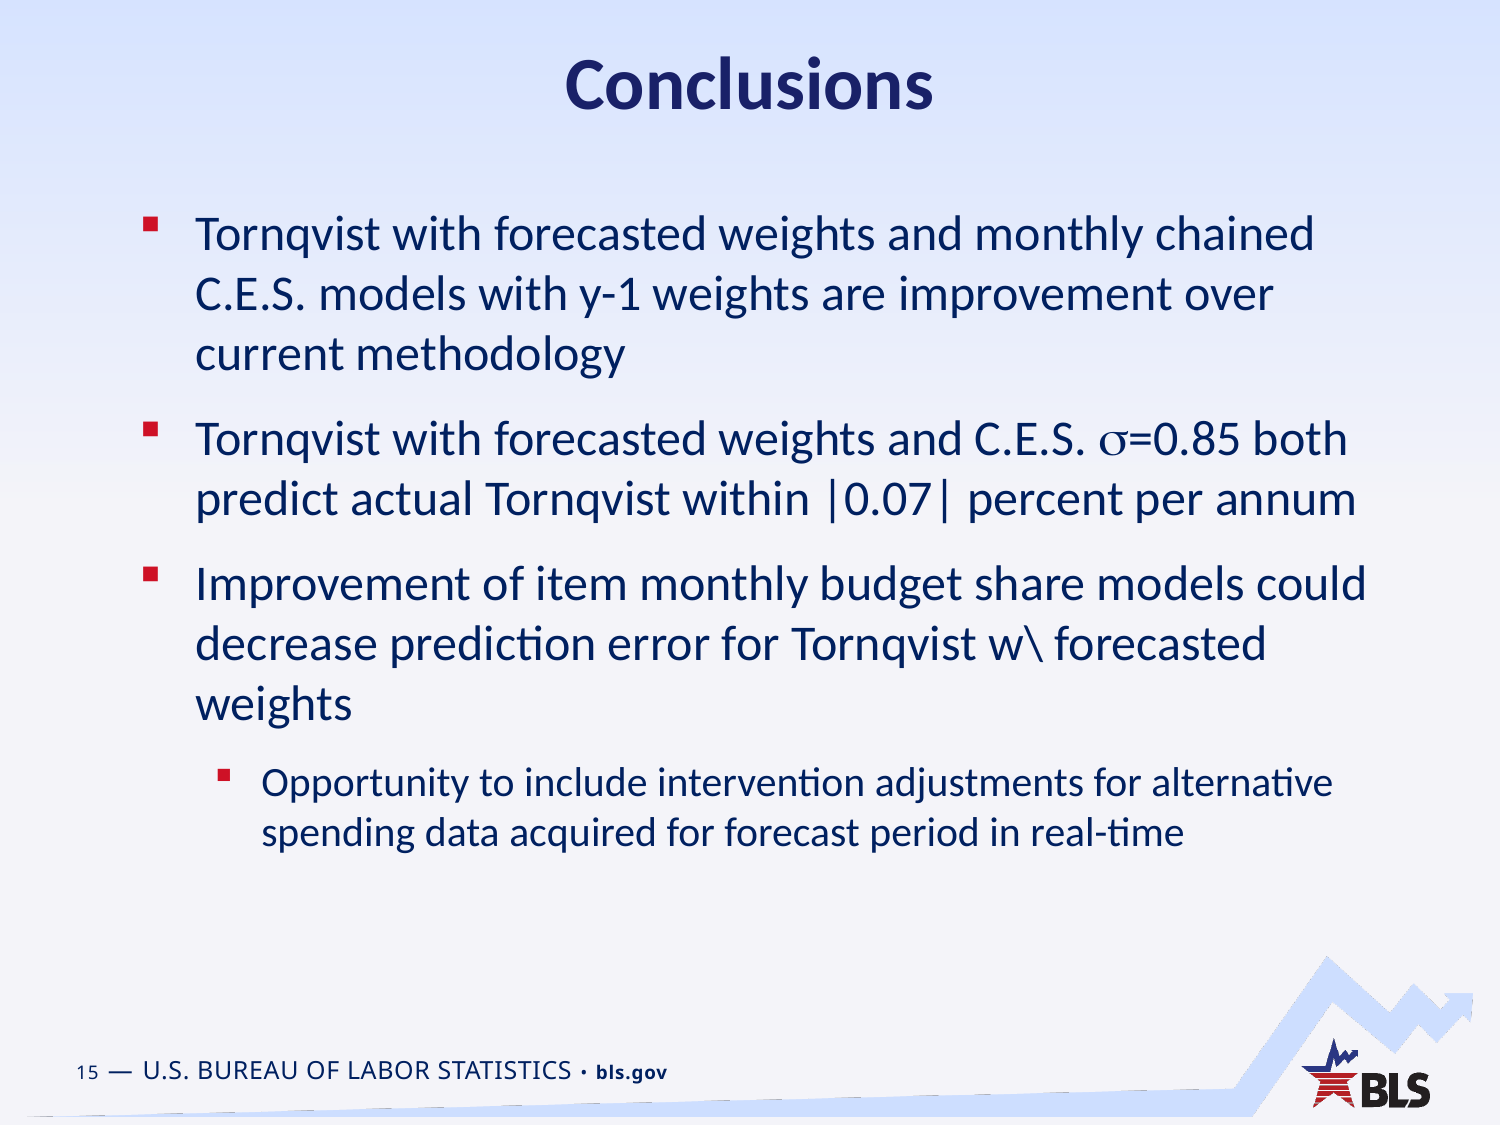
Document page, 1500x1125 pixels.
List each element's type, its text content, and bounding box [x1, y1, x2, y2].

title Conclusions [0, 26, 1500, 142]
picture [27, 956, 1473, 1117]
text_box Tornqvist with forecasted weights and monthly chained C.E.S. models with y-1 weights are improvement over current methodology Tornqvist with forecasted weights and C.E.S. s=0.85 both predict actual Tornqvist within |0.07| percent per annum Improvement of item monthly budget share models could decrease prediction error for Tornqvist w\ forecasted weights Opportunity to include intervention adjustments for alternative spending data acquired for forecast period in real-time [124, 192, 1400, 946]
